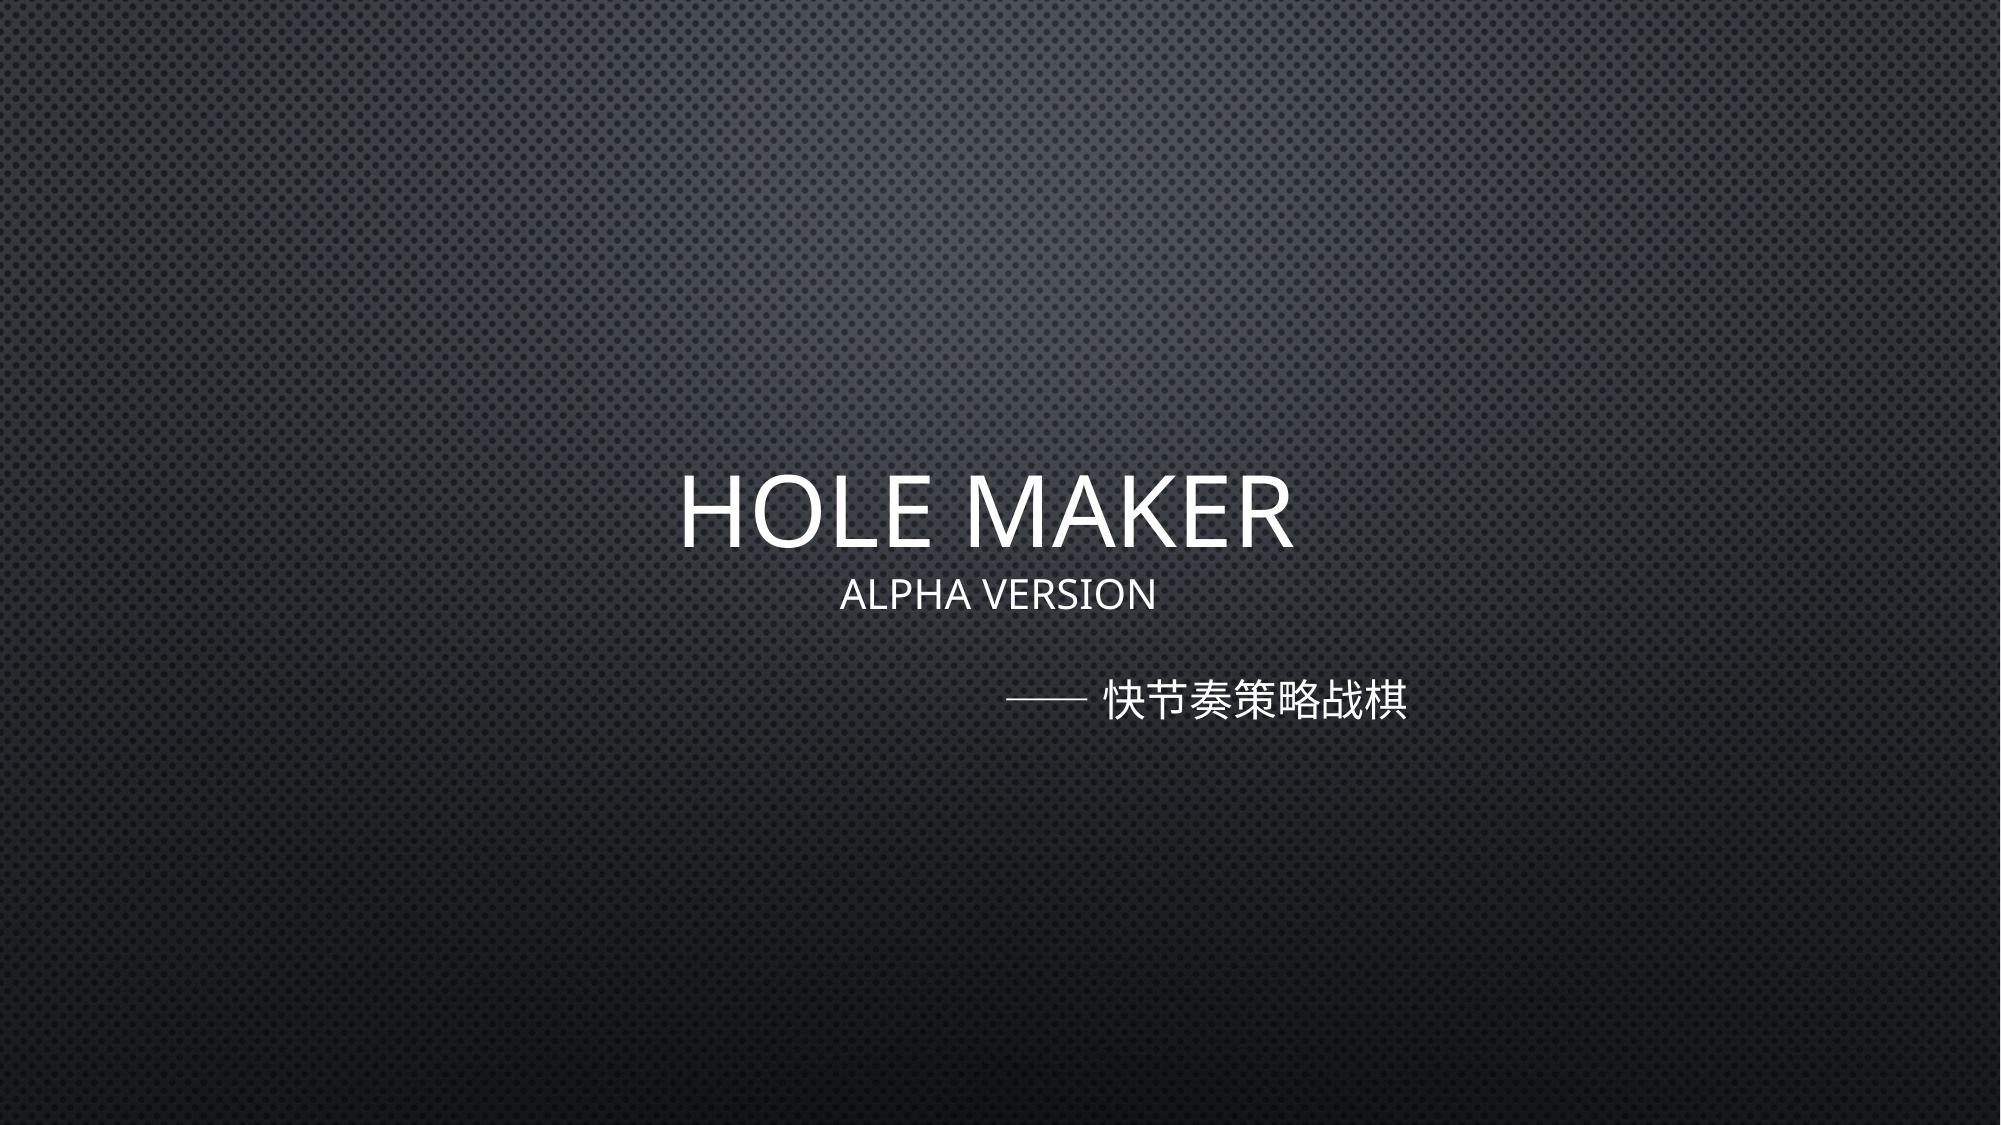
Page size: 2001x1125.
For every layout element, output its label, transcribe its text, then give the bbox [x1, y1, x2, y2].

title Hole Maker Alpha Version [287, 99, 1711, 625]
subtitle ——快节奏策略战棋 [0, 664, 1424, 978]
